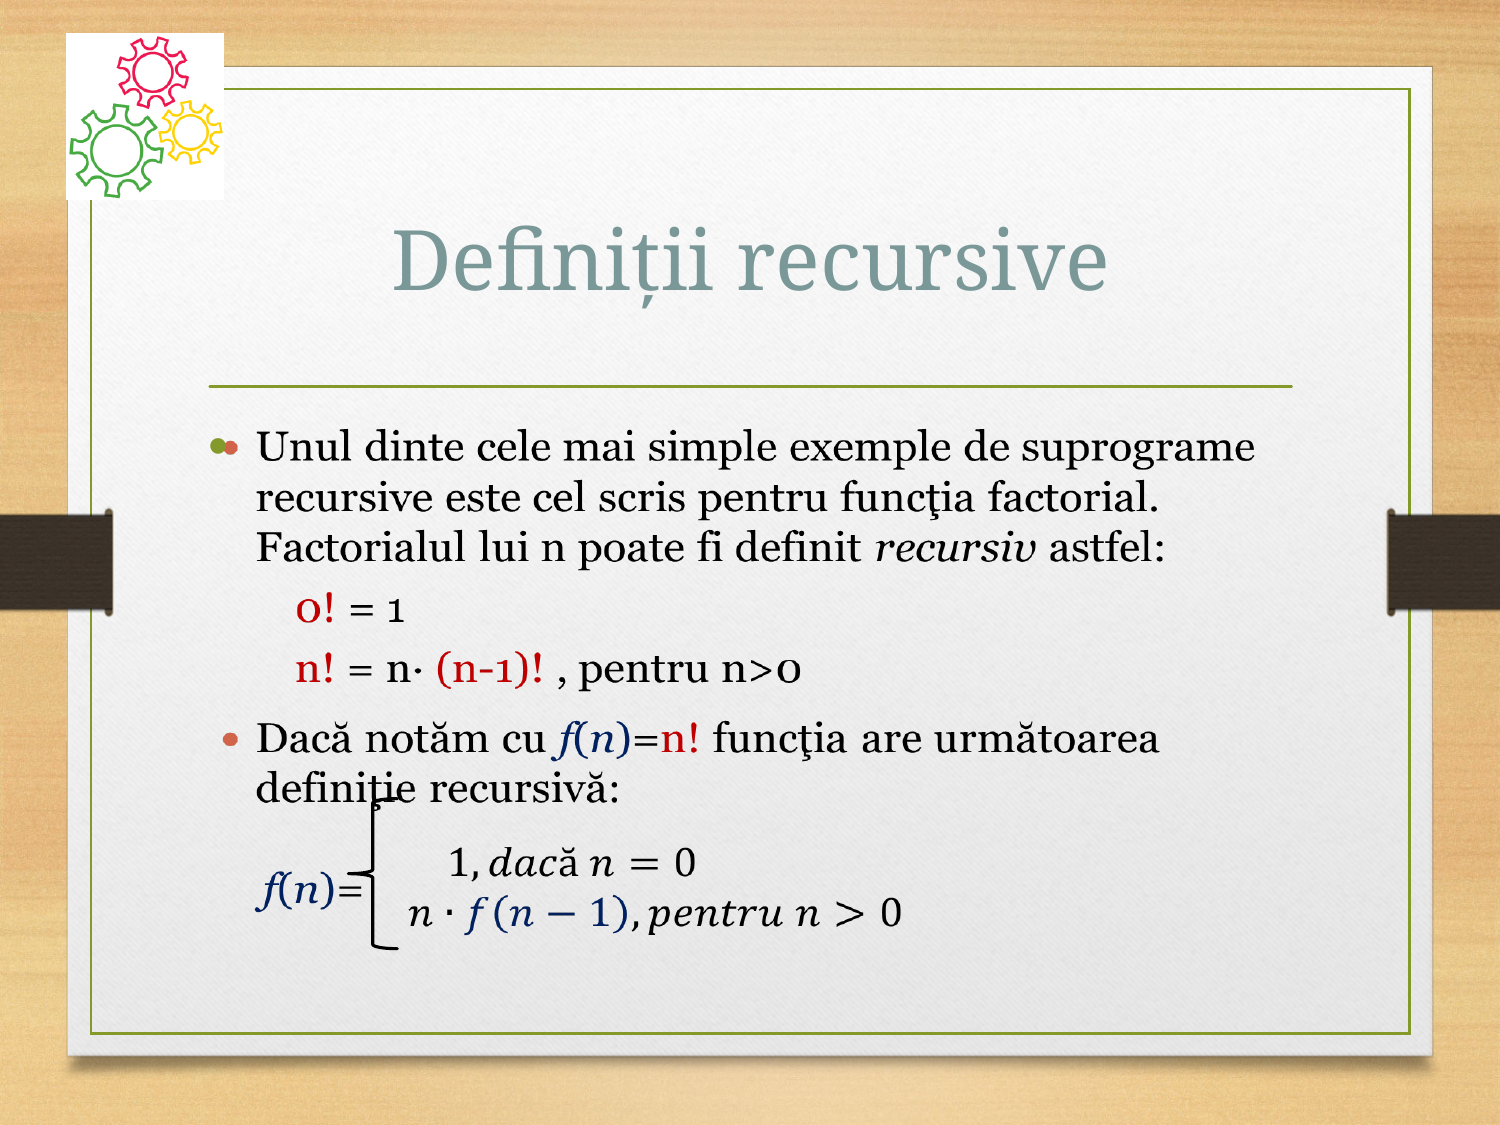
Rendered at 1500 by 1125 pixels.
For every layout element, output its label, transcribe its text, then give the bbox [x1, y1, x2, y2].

title Definiţii recursive [193, 150, 1309, 365]
picture [0, 0, 1500, 1125]
text_box [347, 797, 399, 950]
list [193, 408, 1309, 974]
